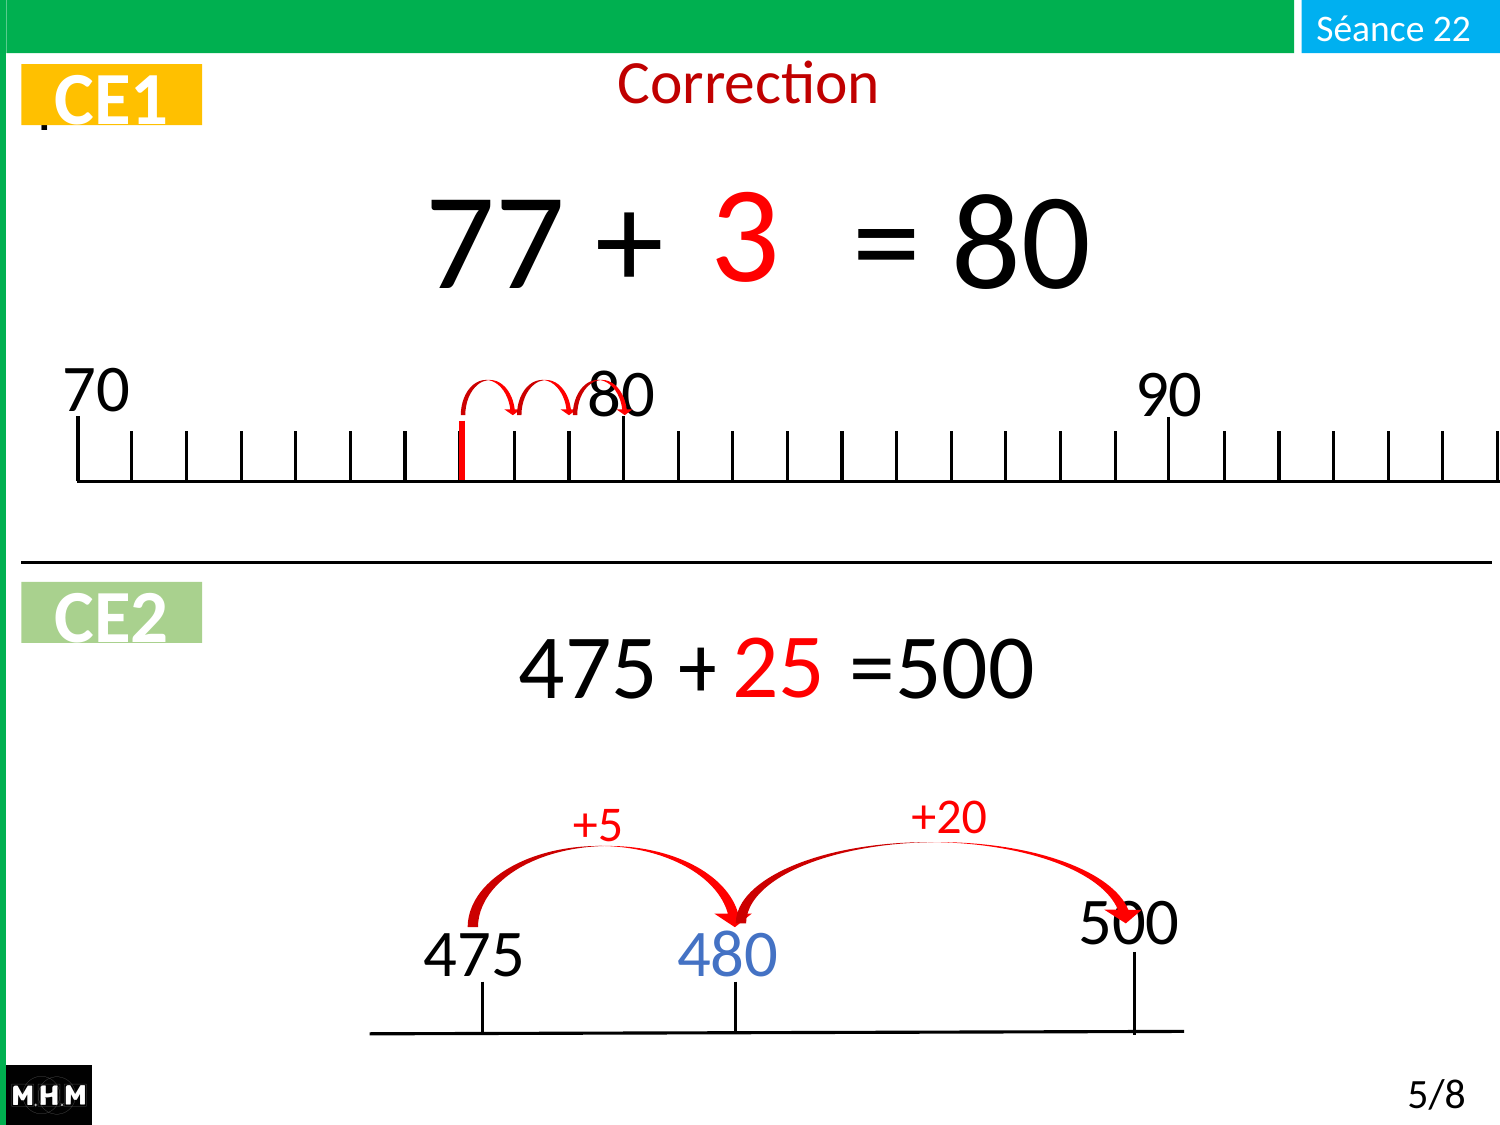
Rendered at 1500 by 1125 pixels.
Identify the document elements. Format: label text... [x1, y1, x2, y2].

text_box 25 [714, 597, 843, 723]
text_box CE1 [20, 63, 203, 126]
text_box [47, 337, 1500, 483]
list 5/8 [1373, 1064, 1500, 1125]
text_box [369, 870, 1246, 1035]
text_box +5 [552, 783, 644, 859]
text_box [1010, 847, 1086, 870]
text_box 475 + … =500 [457, 599, 1077, 725]
text_box +20 [883, 775, 1015, 851]
text_box Correction [602, 43, 1500, 125]
picture [6, 1065, 92, 1125]
text_box [503, 850, 552, 870]
text_box [780, 843, 883, 870]
text_box 77 + … = 80 [379, 143, 1314, 324]
text_box [644, 847, 704, 870]
text_box 3 [674, 136, 817, 317]
text_box CE2 [20, 581, 203, 644]
